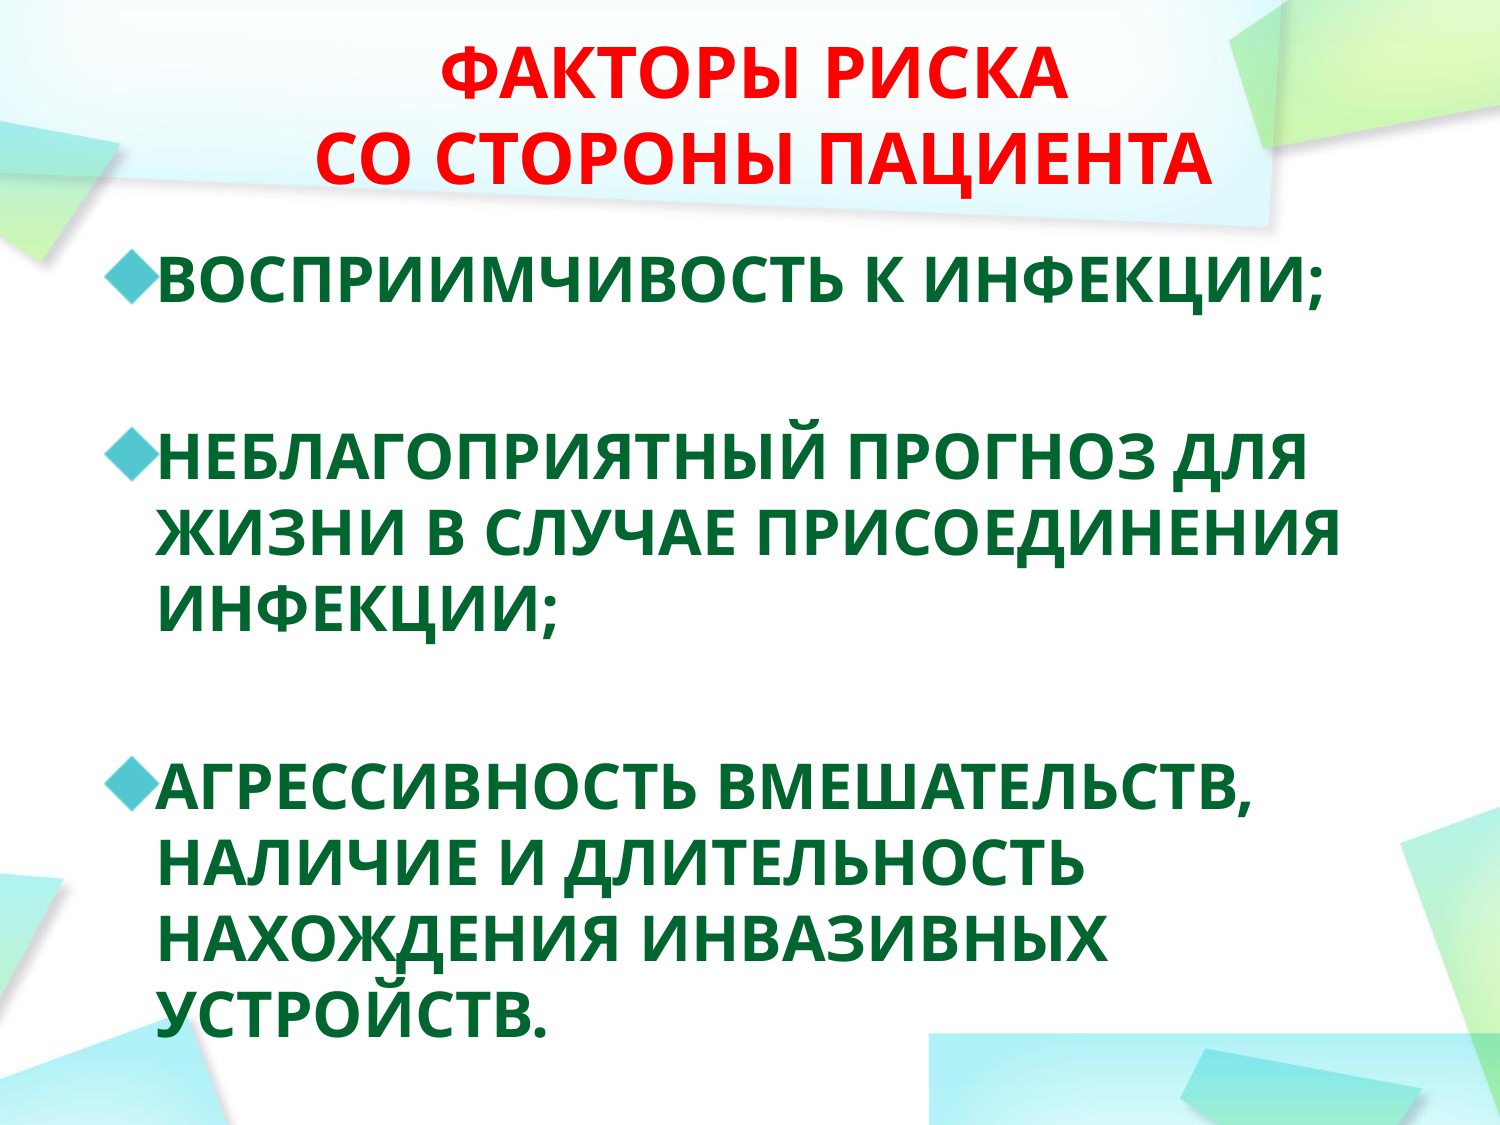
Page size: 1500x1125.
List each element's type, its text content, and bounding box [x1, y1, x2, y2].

title ФАКТОРЫ РИСКА СО СТОРОНЫ ПАЦИЕНТА [88, 19, 1439, 207]
list ВОСПРИИМЧИВОСТЬ К ИНФЕКЦИИ; НЕБЛАГОПРИЯТНЫЙ ПРОГНОЗ ДЛЯ ЖИЗНИ В СЛУЧАЕ ПРИСОЕДИНЕНИЯ ИНФЕКЦИИ; АГРЕССИВНОСТЬ ВМЕШАТЕЛЬСТВ, НАЛИЧИЕ И ДЛИТЕЛЬНОСТЬ НАХОЖДЕНИЯ ИНВАЗИВНЫХ УСТРОЙСТВ. [88, 231, 1447, 1059]
picture [0, 0, 1500, 1125]
